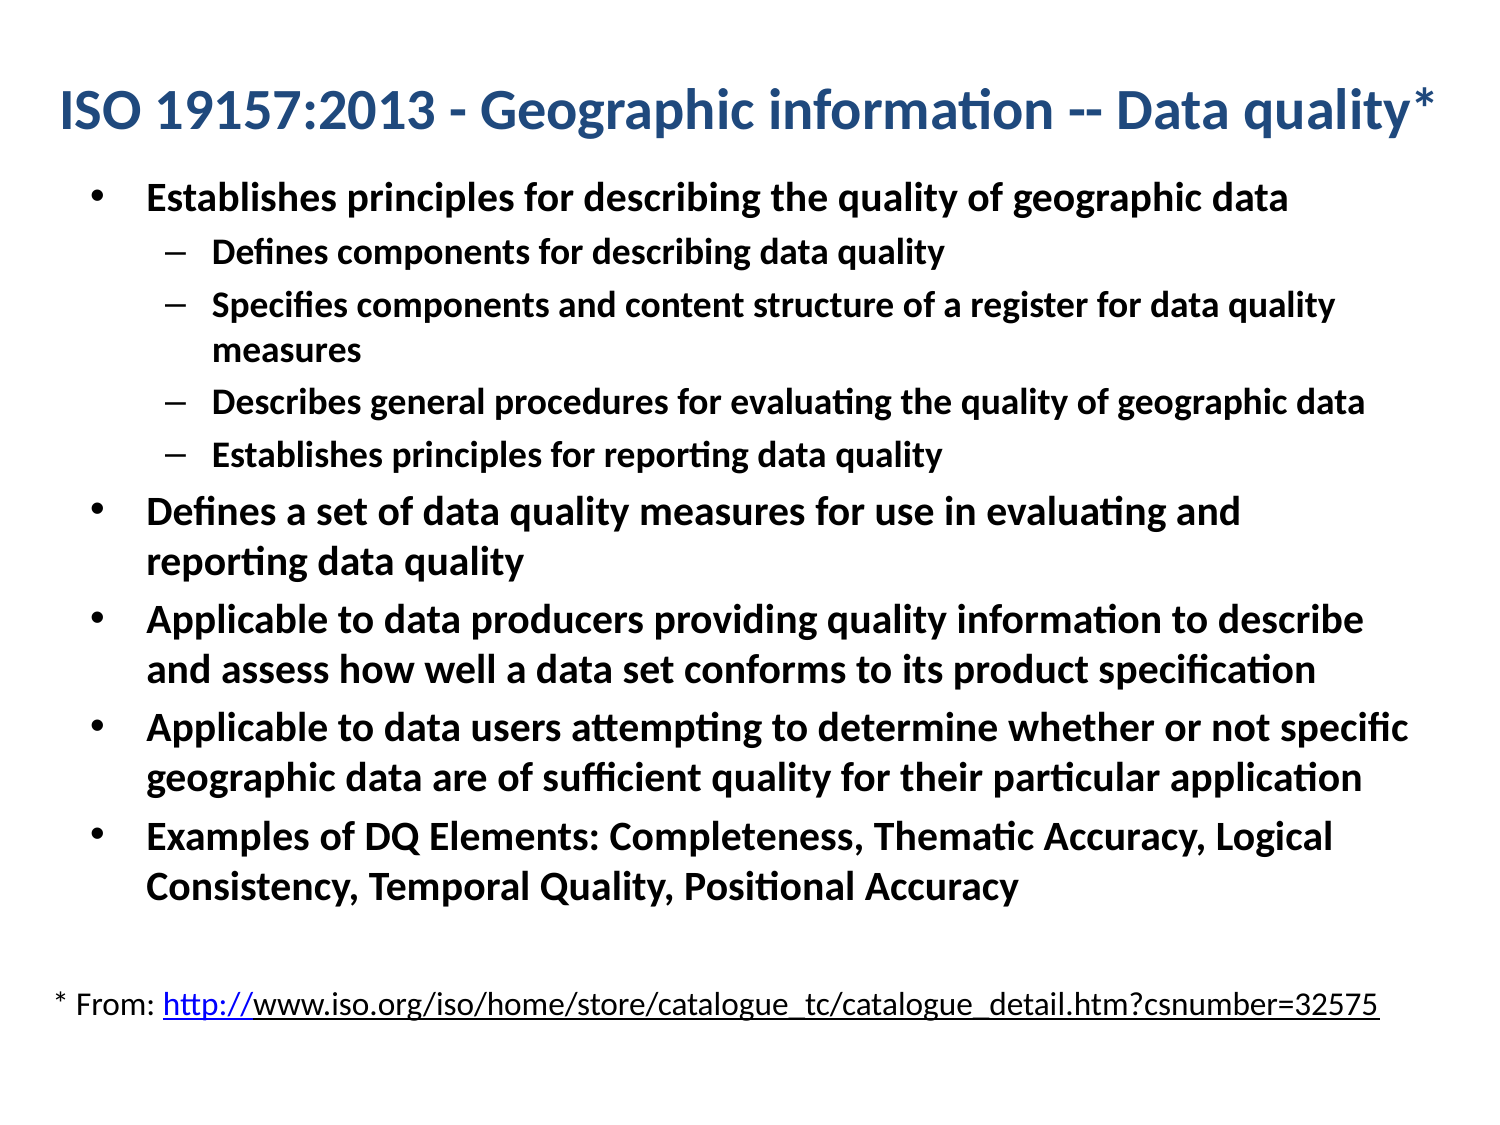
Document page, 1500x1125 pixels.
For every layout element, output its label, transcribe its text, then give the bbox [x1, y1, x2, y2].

text_box * From: http://www.iso.org/iso/home/store/catalogue_tc/catalogue_detail.htm?csnumber=32575 [37, 974, 1463, 1030]
title ISO 19157:2013 - Geographic information -- Data quality* [37, 50, 1463, 163]
list Establishes principles for describing the quality of geographic data Defines components for describing data quality Specifies components and content structure of a register for data quality measures Describes general procedures for evaluating the quality of geographic data Establishes principles for reporting data quality Defines a set of data quality measures for use in evaluating and reporting data quality Applicable to data producers providing quality information to describe and assess how well a data set conforms to its product specification Applicable to data users attempting to determine whether or not specific geographic data are of sufficient quality for their particular application Examples of DQ Elements: Completeness, Thematic Accuracy, Logical Consistency, Temporal Quality, Positional Accuracy [75, 162, 1425, 950]
